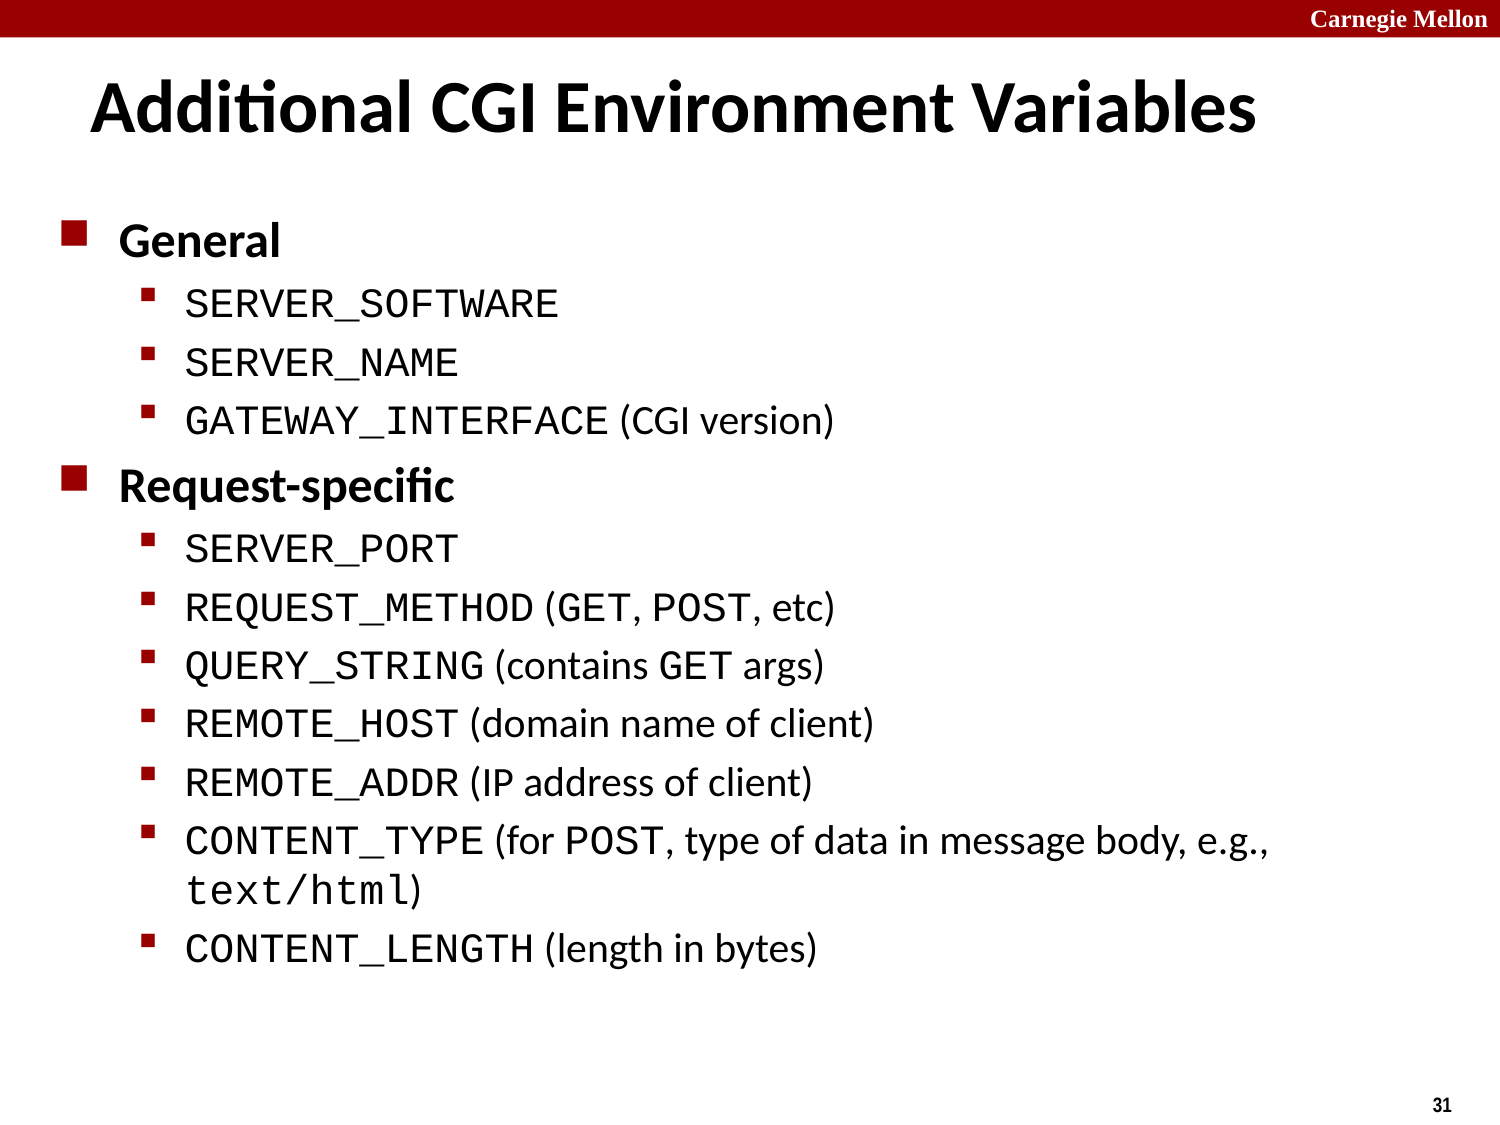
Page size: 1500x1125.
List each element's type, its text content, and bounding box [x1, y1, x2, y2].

list General SERVER_SOFTWARE SERVER_NAME GATEWAY_INTERFACE (CGI version) Request-specific SERVER_PORT REQUEST_METHOD (GET, POST, etc) QUERY_STRING (contains GET args) REMOTE_HOST (domain name of client) REMOTE_ADDR (IP address of client) CONTENT_TYPE (for POST, type of data in message body, e.g., text/html) CONTENT_LENGTH (length in bytes) [47, 199, 1411, 1101]
title Additional CGI Environment Variables [74, 49, 1476, 145]
